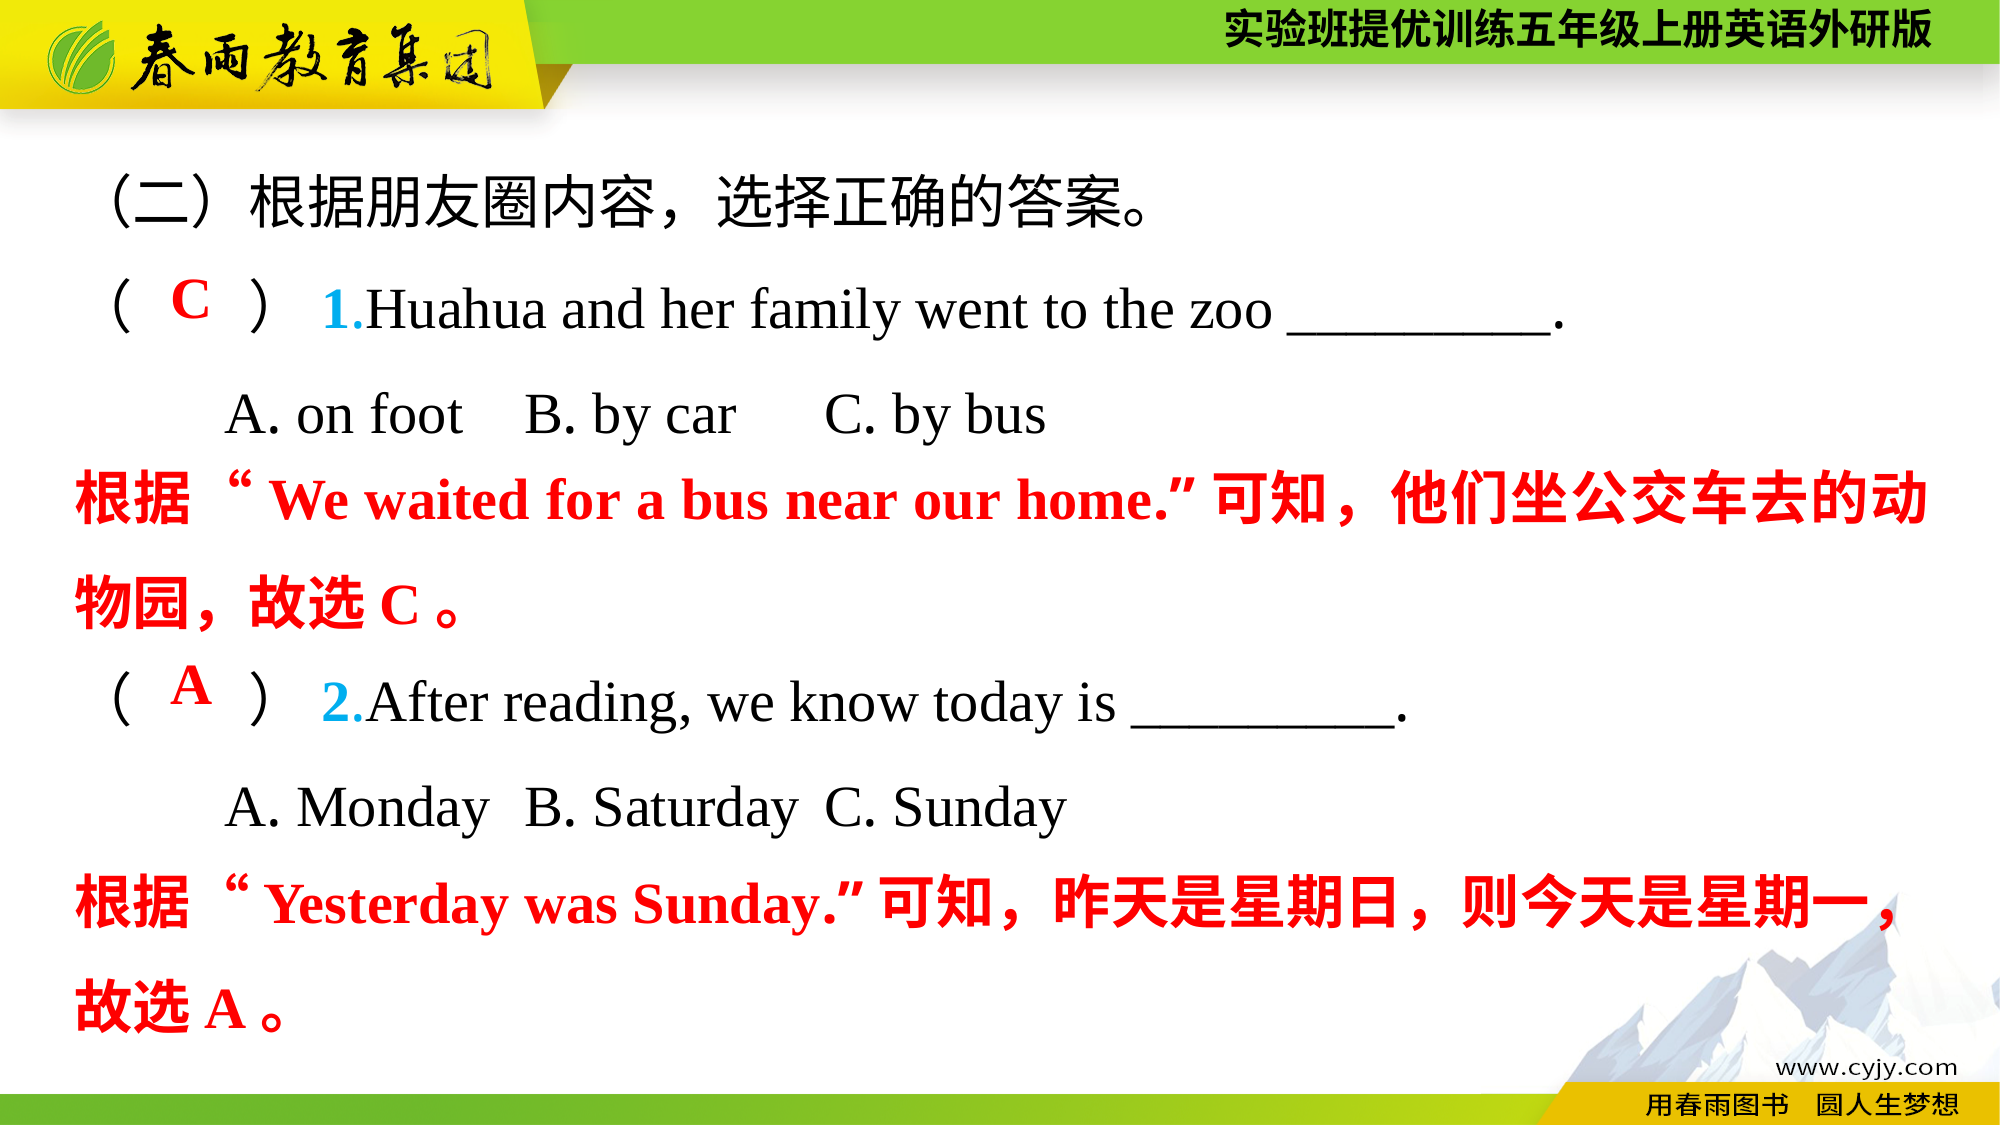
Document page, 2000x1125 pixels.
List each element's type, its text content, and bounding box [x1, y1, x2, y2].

list （二）根据朋友圈内容，选择正确的答案。 （ ）1.Huahua and her family went to the zoo _________. A. on foot B. by car C. by bus （ ）2.After reading, we know today is _________. A. Monday B. Saturday C. Sunday [59, 122, 1944, 419]
list （二）根据朋友圈内容，选择正确的答案。 （ ）1.Huahua and her family went to the zoo _________. A. on foot B. by car C. by bus （ ）2.After reading, we know today is _________. A. Monday B. Saturday C. Sunday [59, 645, 1944, 822]
text_box 根据“Yesterday was Sunday.”可知，昨天是星期日，则今天是星期一，故选A。 [59, 822, 1944, 1048]
picture [0, 0, 2000, 1125]
text_box C [156, 252, 228, 338]
text_box 根据“We waited for a bus near our home.”可知，他们坐公交车去的动物园，故选C。 [59, 419, 1944, 645]
text_box A [155, 638, 228, 724]
